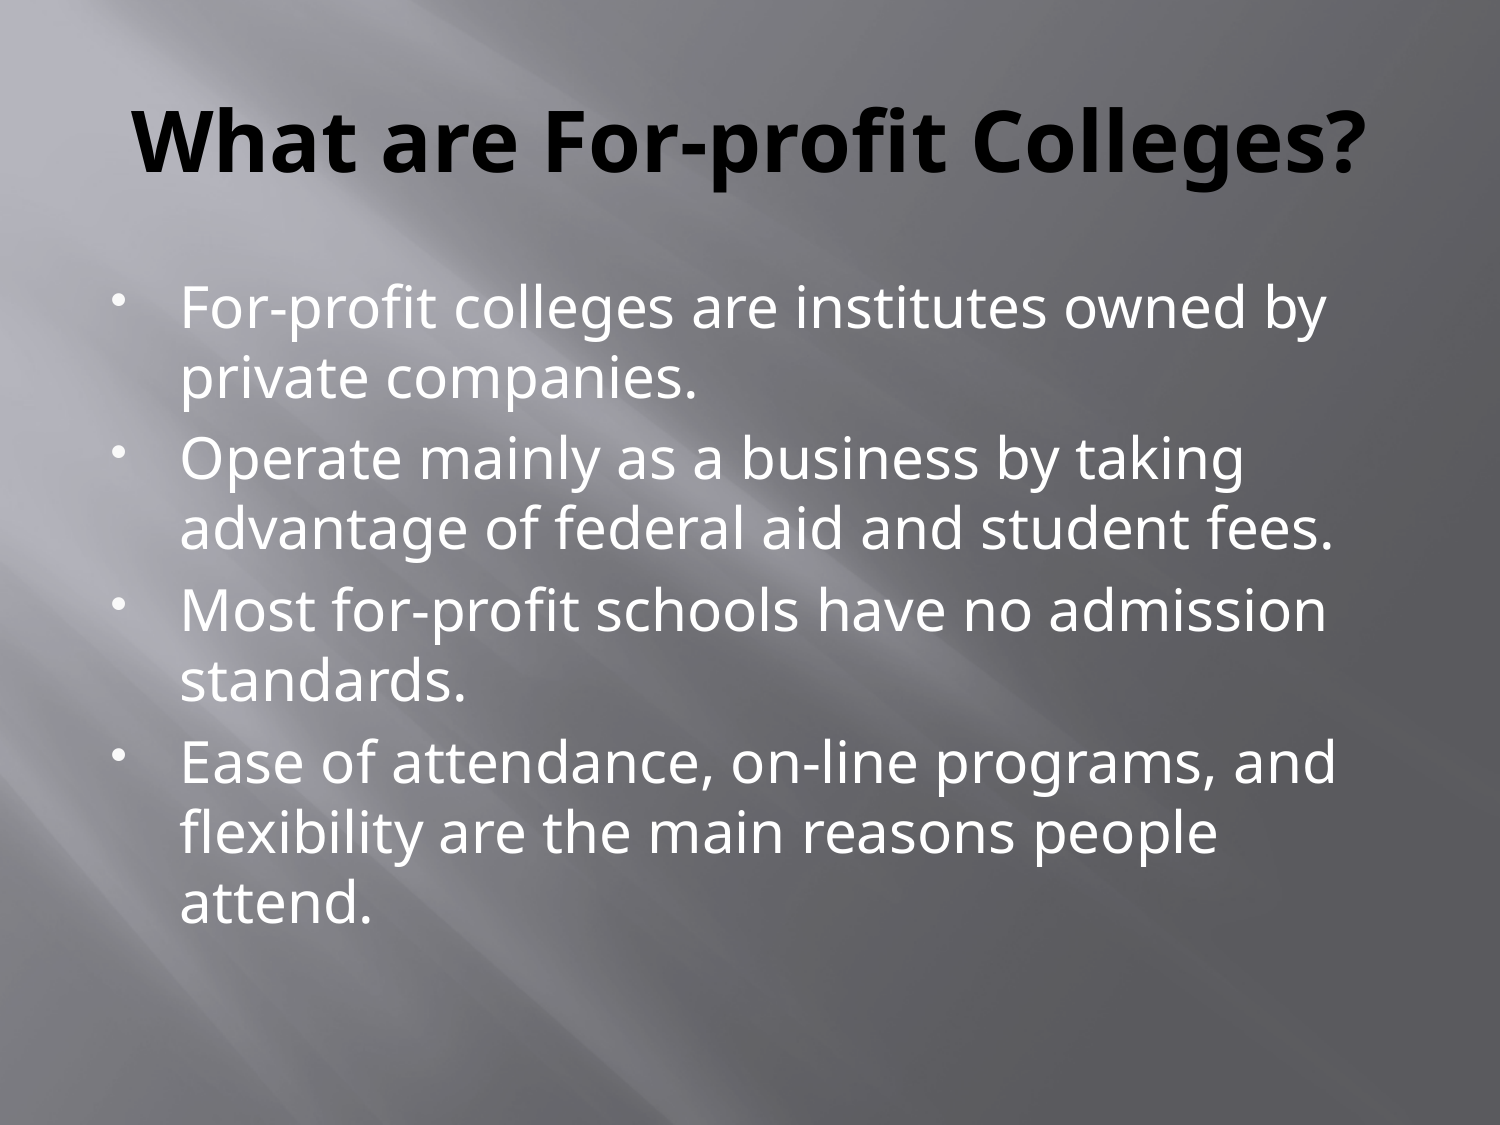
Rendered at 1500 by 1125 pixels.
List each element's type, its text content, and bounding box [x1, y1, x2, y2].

list For-profit colleges are institutes owned by private companies. Operate mainly as a business by taking advantage of federal aid and student fees. Most for-profit schools have no admission standards. Ease of attendance, on-line programs, and flexibility are the main reasons people attend. [75, 262, 1425, 1035]
title What are For-profit Colleges? [75, 45, 1425, 233]
